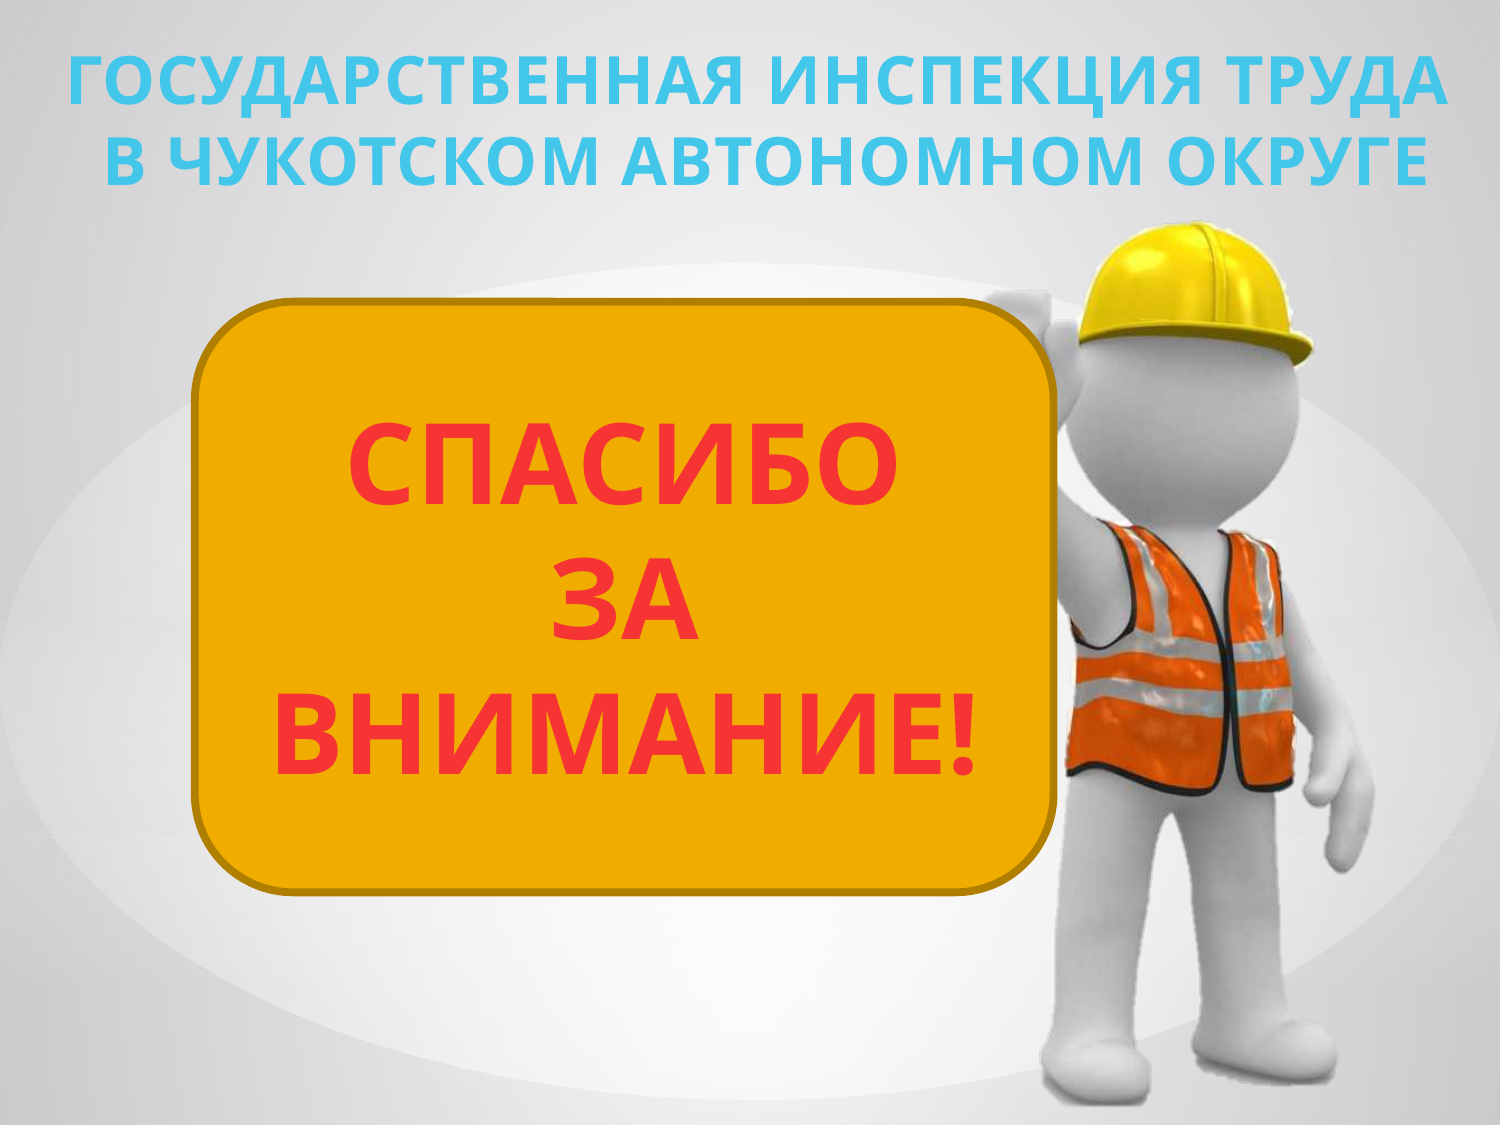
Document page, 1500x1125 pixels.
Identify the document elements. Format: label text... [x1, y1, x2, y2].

text_box ГОСУДАРСТВЕННАЯ ИНСПЕКЦИЯ ТРУДА В ЧУКОТСКОМ АВТОНОМНОМ ОКРУГЕ [50, 30, 1466, 206]
text_box СПАСИБО ЗА ВНИМАНИЕ! [253, 384, 791, 805]
picture [797, 217, 1500, 1125]
text_box [190, 297, 791, 897]
